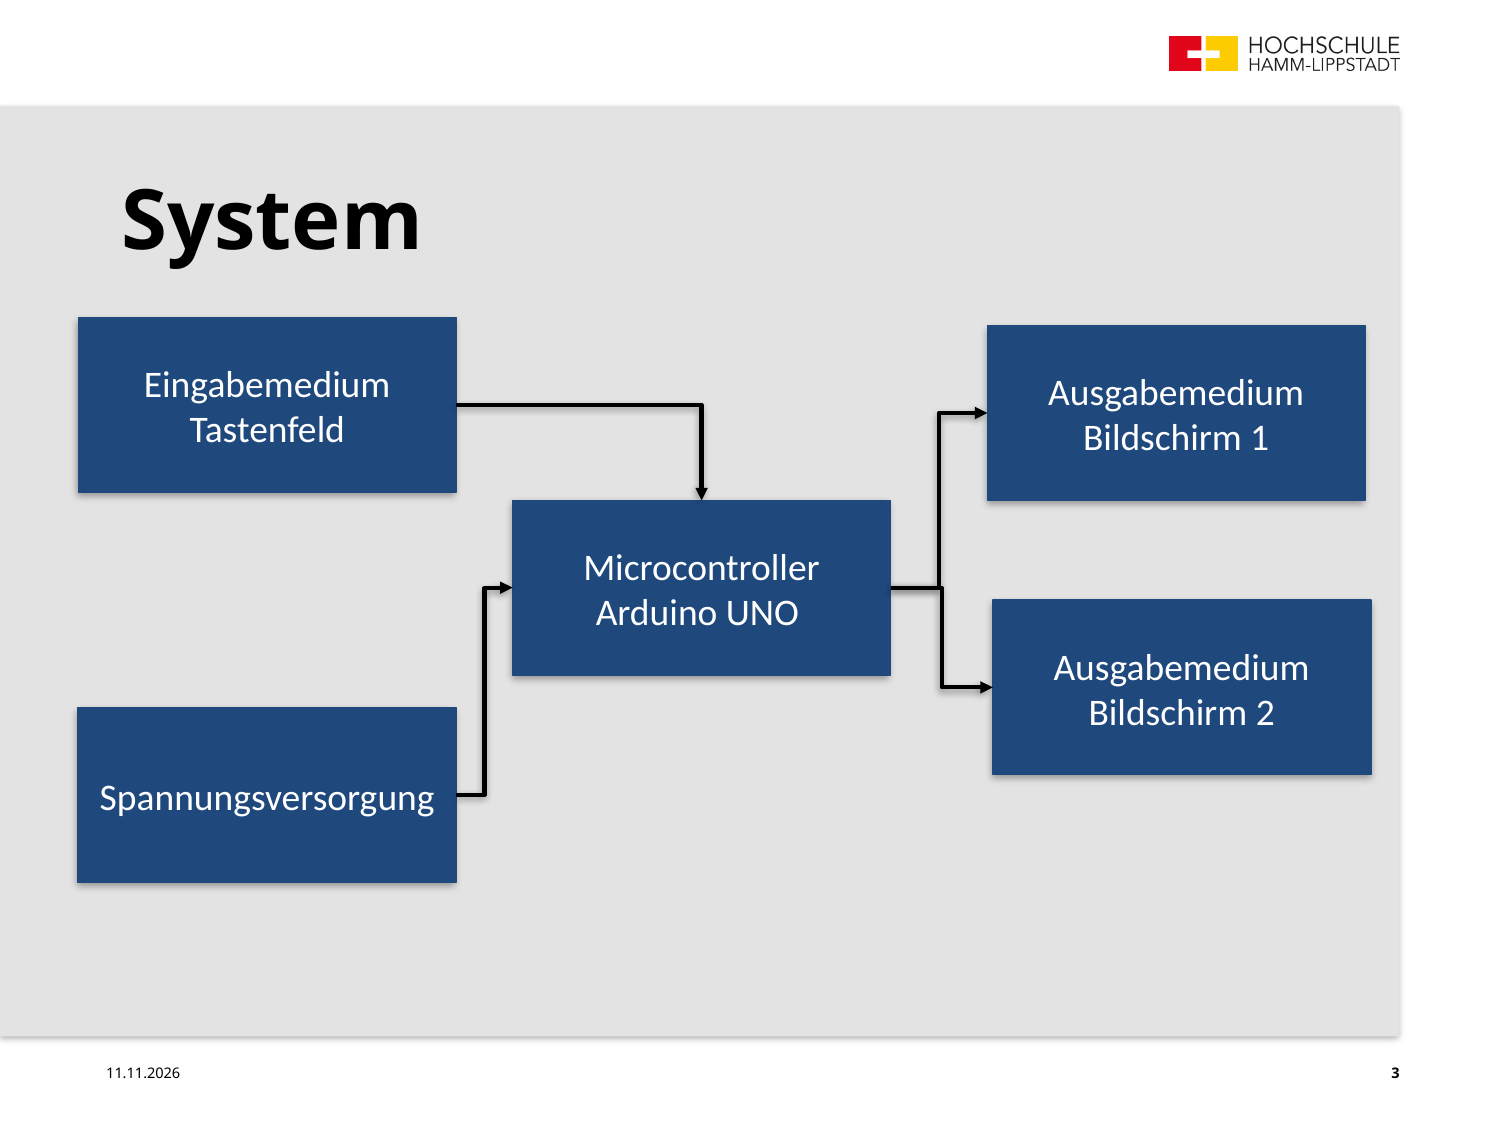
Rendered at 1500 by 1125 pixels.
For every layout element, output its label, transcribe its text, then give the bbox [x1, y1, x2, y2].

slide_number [106, 1065, 457, 1084]
slide_number 3 [1049, 1065, 1400, 1084]
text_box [890, 587, 994, 688]
title System [106, 122, 1366, 310]
text_box Ausgabemedium Bildschirm 1 [987, 325, 1366, 501]
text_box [455, 587, 513, 796]
picture [1169, 36, 1400, 71]
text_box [455, 404, 702, 501]
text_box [890, 412, 988, 587]
text_box Eingabemedium Tastenfeld [78, 317, 457, 493]
text_box Microcontroller Arduino UNO [512, 500, 885, 676]
text_box Ausgabemedium Bildschirm 2 [992, 599, 1372, 775]
text_box Spannungsversorgung [77, 707, 457, 883]
